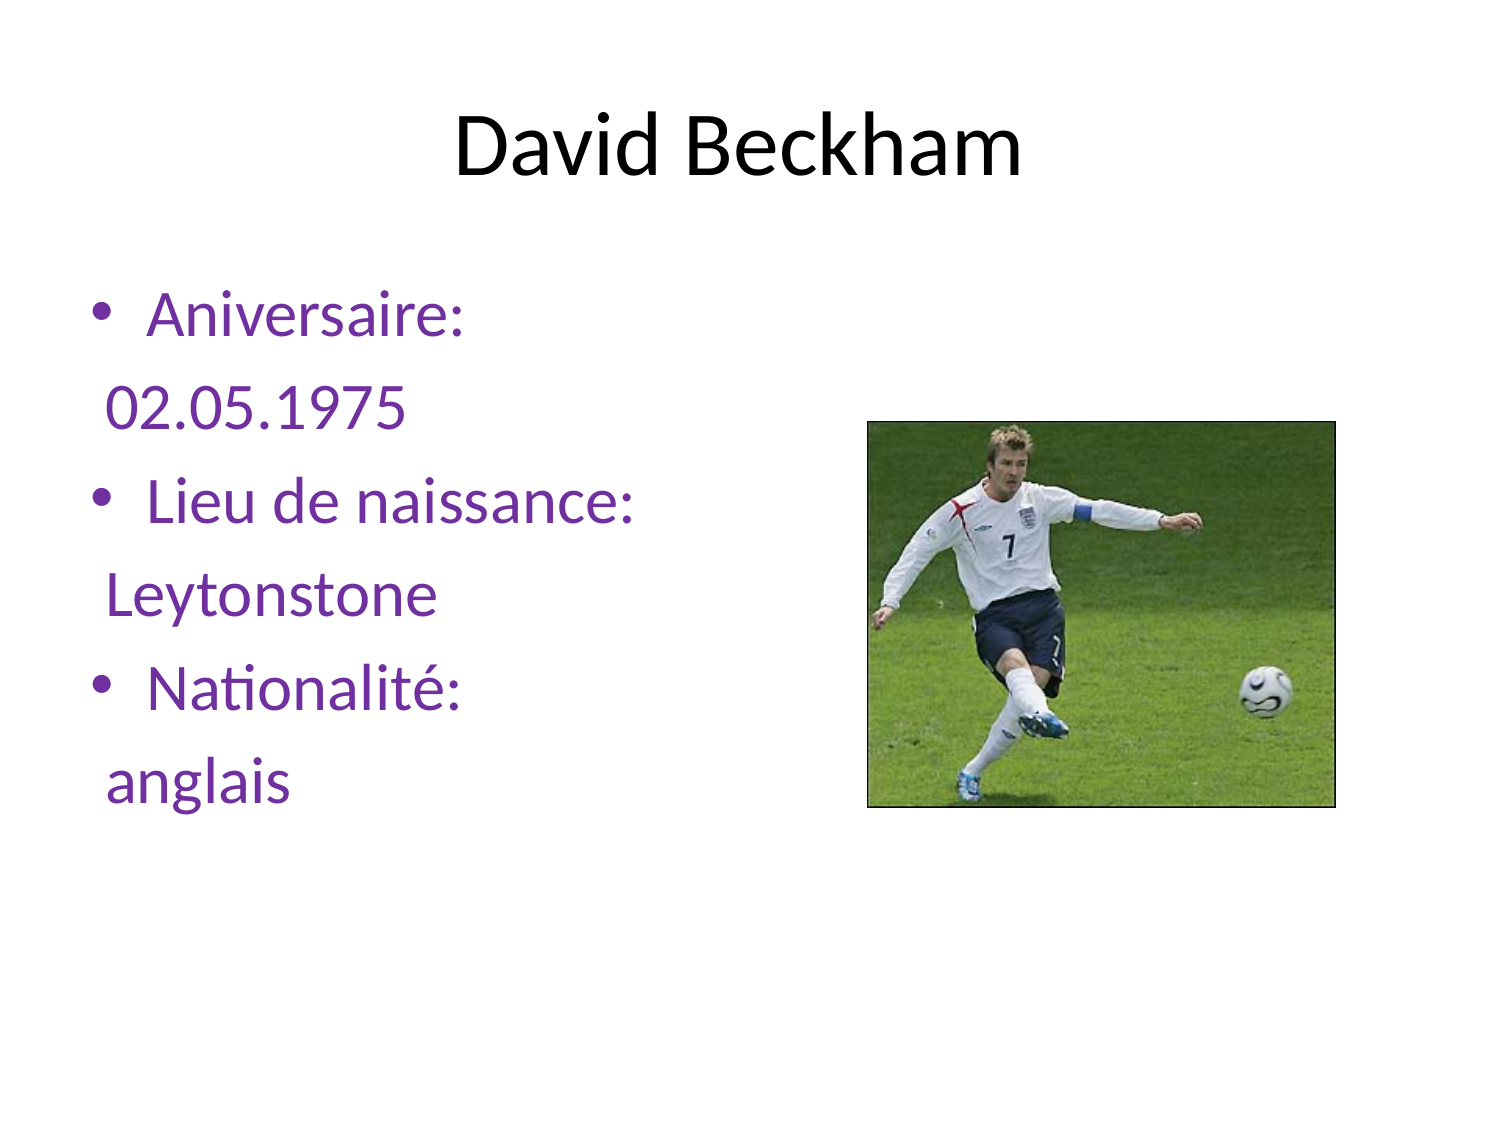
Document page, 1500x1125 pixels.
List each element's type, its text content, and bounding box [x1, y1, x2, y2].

title David Beckham [75, 45, 1425, 233]
picture [866, 421, 1337, 809]
list Aniversaire: 02.05.1975 Lieu de naissance: Leytonstone Nationalité: anglais [75, 262, 1425, 1005]
